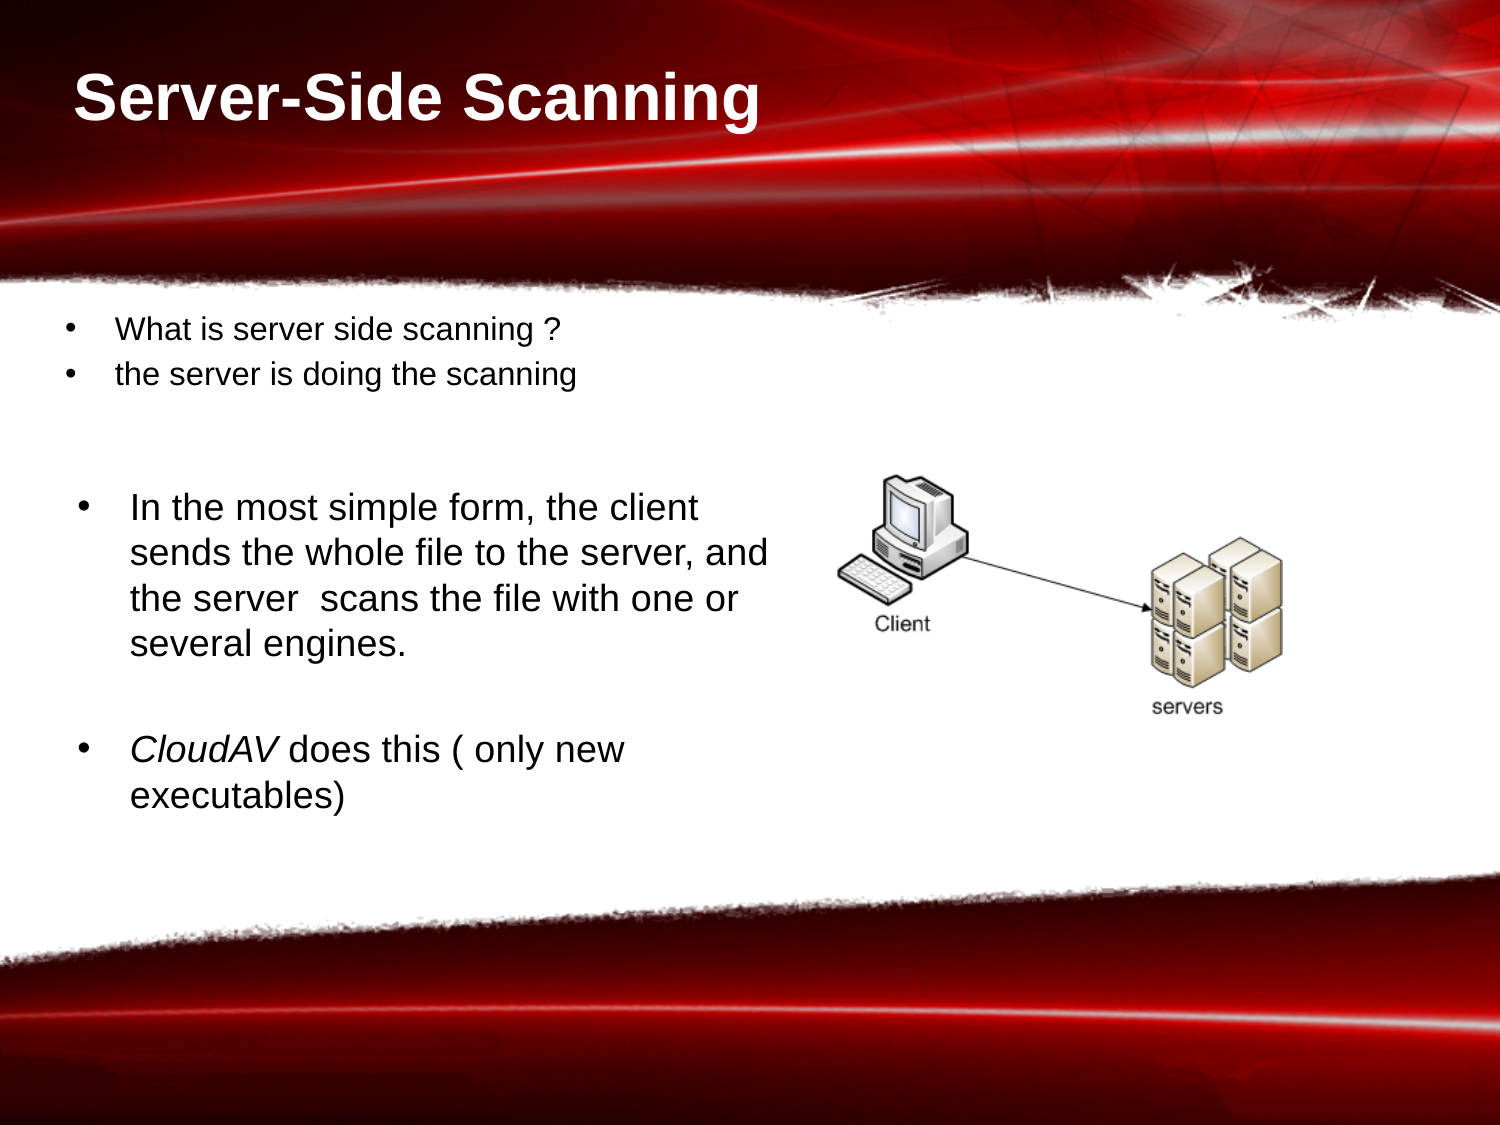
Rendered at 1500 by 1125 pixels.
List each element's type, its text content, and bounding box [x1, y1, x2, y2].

list What is server side scanning ? the server is doing the scanning [49, 299, 1401, 401]
text_box In the most simple form, the client sends the whole file to the server, and the server scans the file with one or several engines. CloudAV does this ( only new executables) [62, 474, 788, 825]
title Server-Side Scanning [58, 0, 1409, 188]
picture [0, 0, 1500, 1125]
